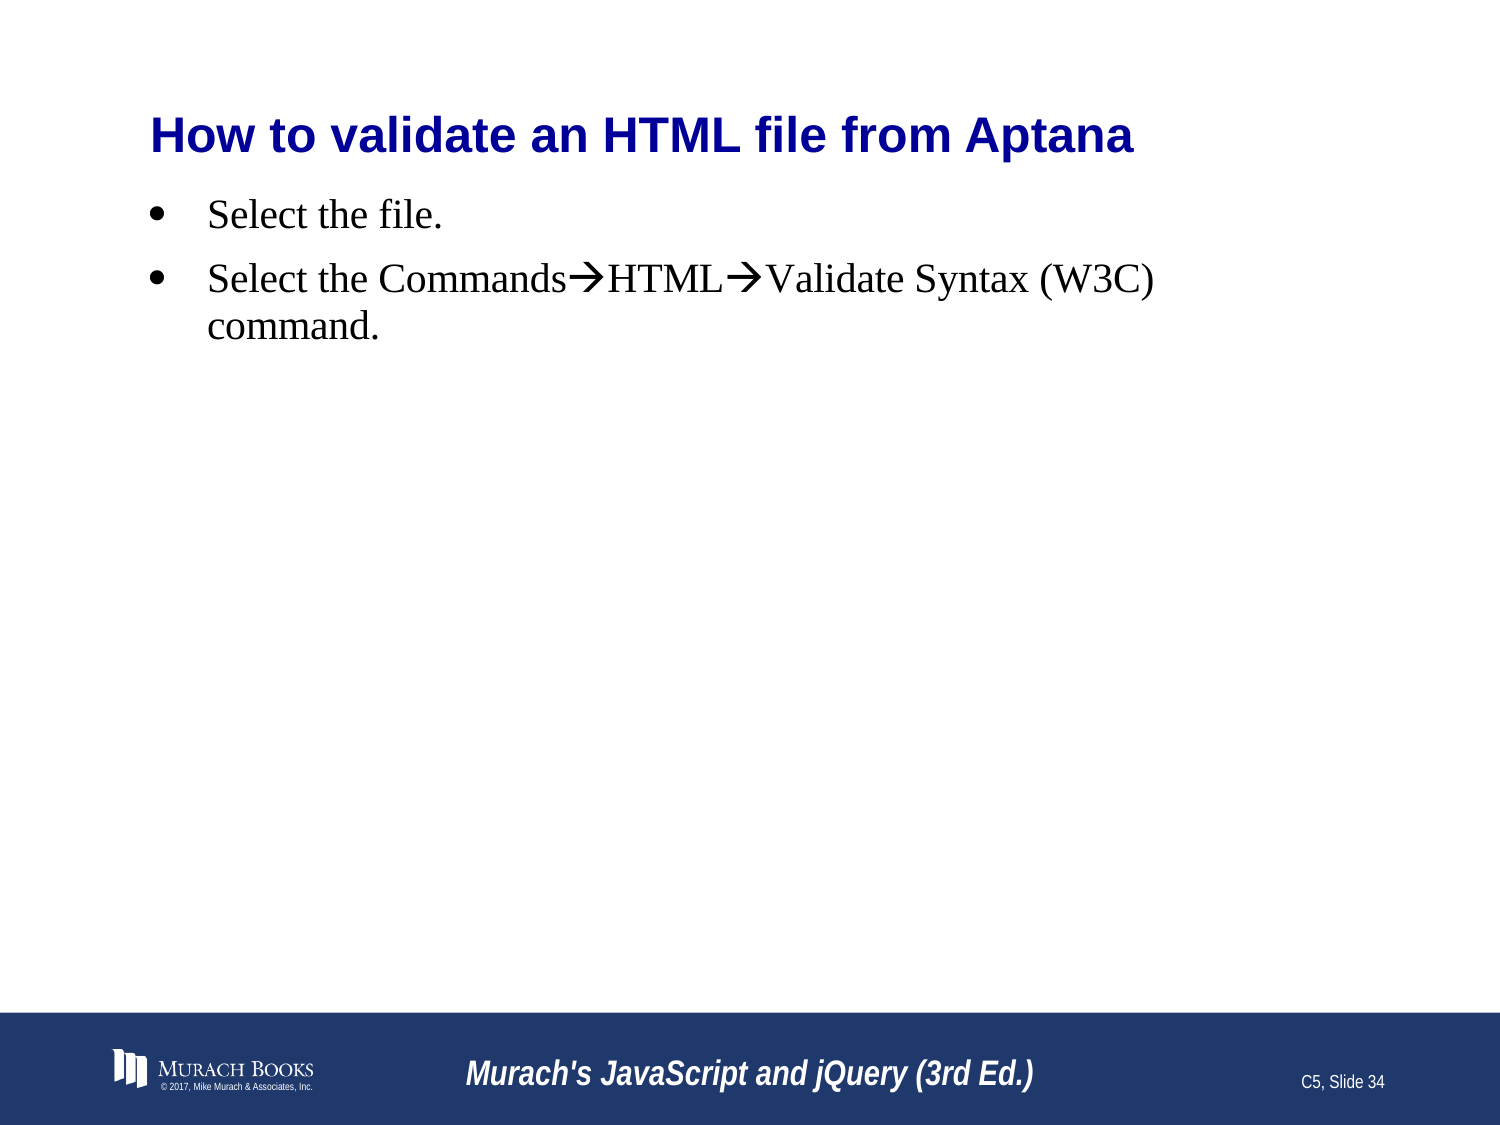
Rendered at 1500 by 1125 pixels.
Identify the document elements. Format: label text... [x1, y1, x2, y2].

title How to validate an HTML file from Aptana [150, 102, 1350, 164]
slide_number C5, Slide 34 [1087, 1025, 1400, 1100]
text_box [149, 187, 1348, 363]
slide_number Murach's JavaScript and jQuery (3rd Ed.) [463, 1025, 1050, 1100]
footer © 2017, Mike Murach & Associates, Inc. [12, 1025, 463, 1100]
